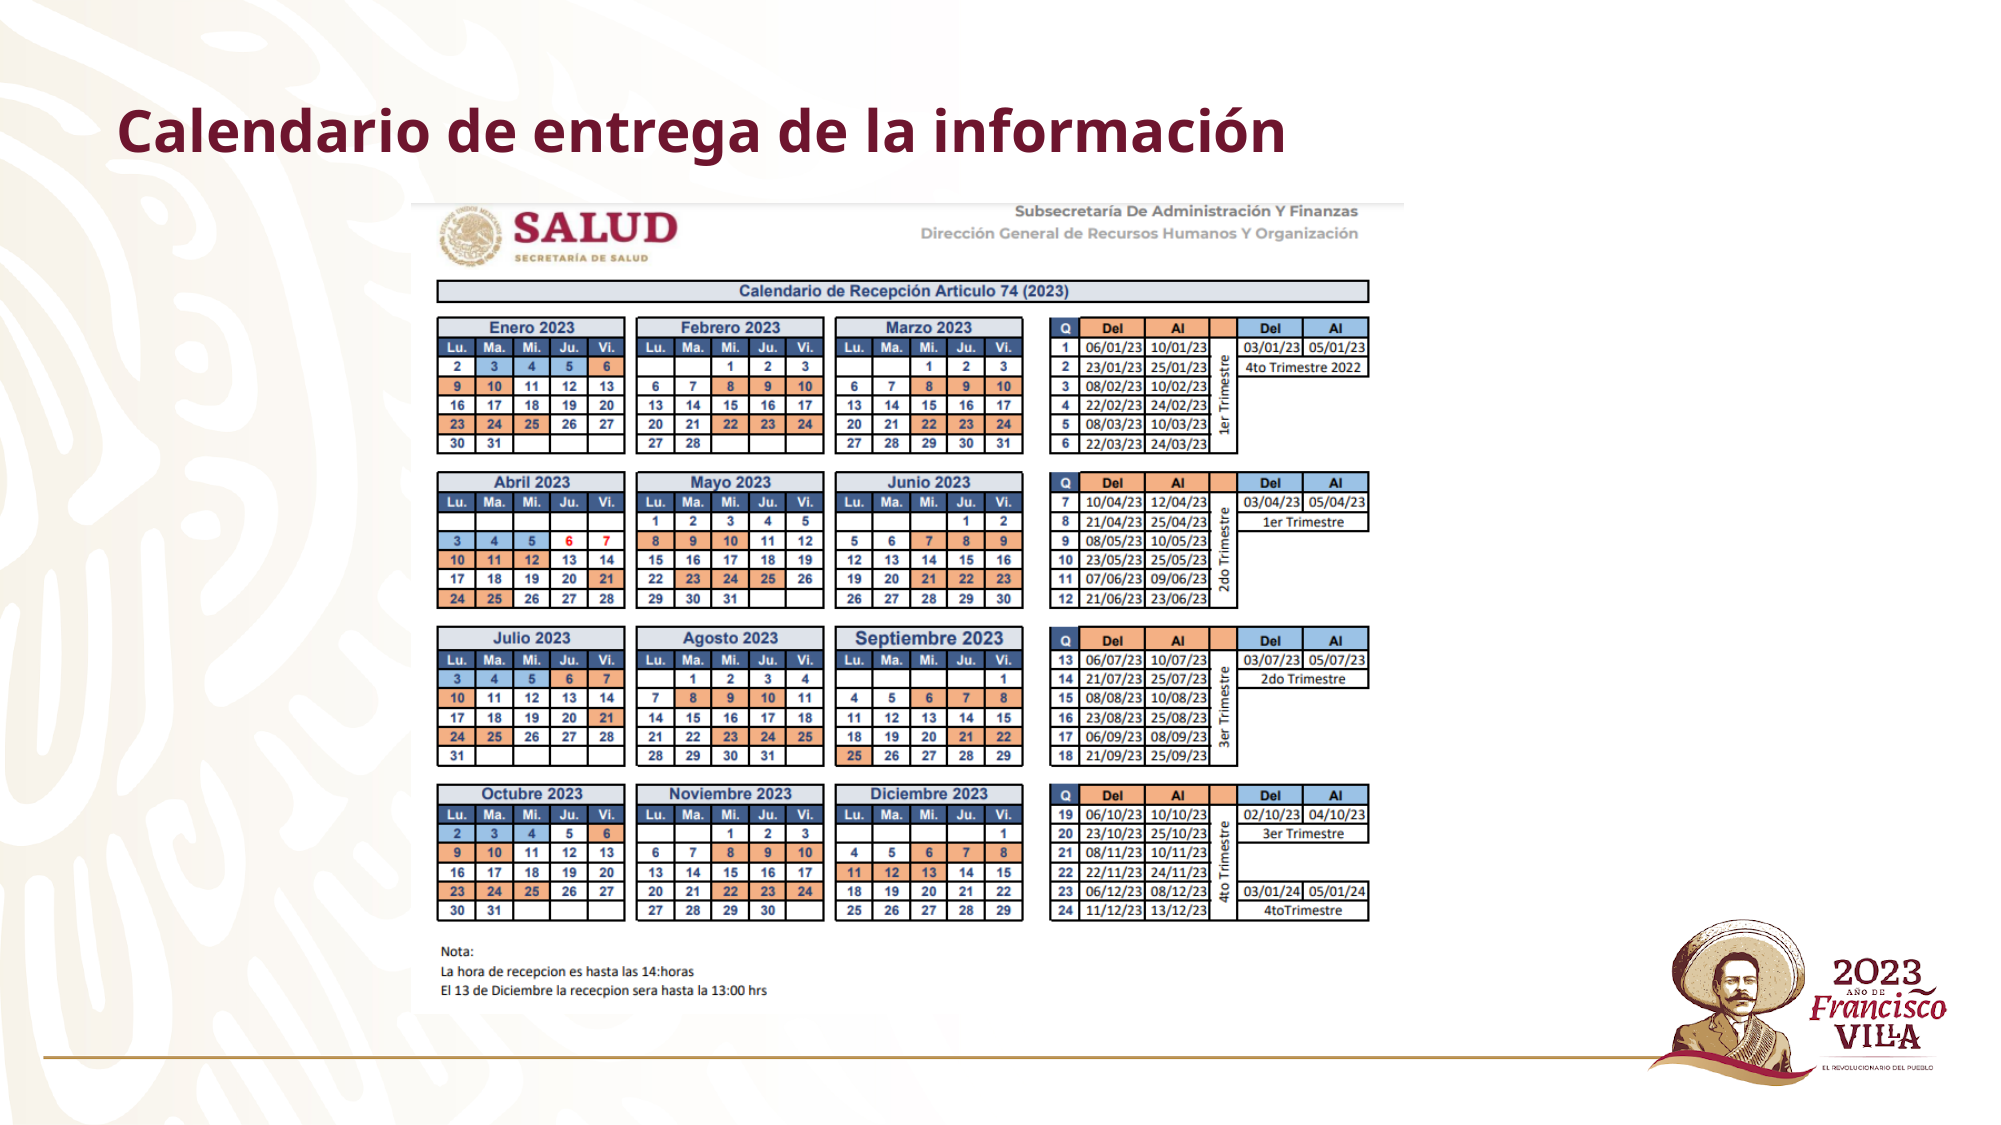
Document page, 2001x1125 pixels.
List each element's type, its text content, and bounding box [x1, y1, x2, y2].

picture [0, 0, 2001, 1125]
title Calendario de entrega de la información [100, 73, 1775, 173]
